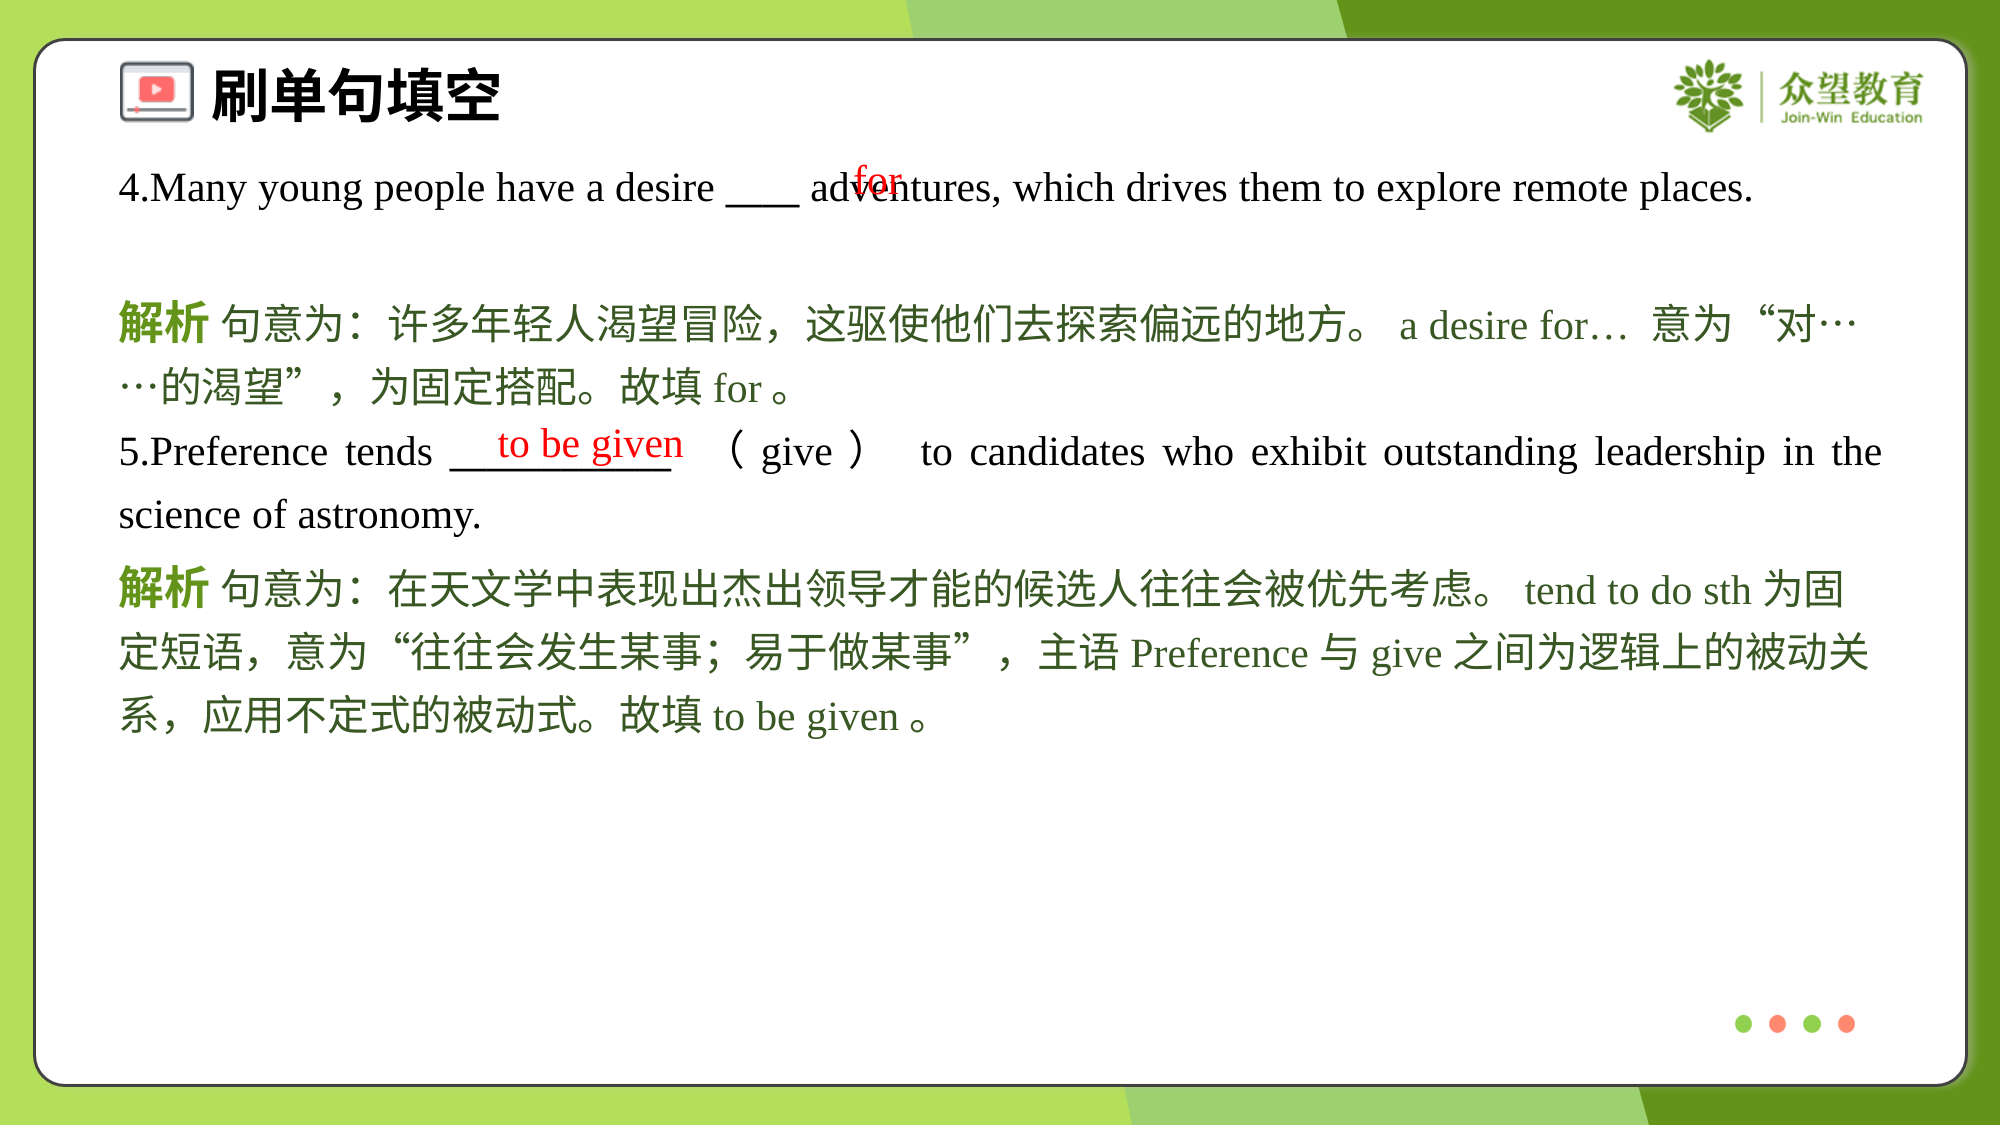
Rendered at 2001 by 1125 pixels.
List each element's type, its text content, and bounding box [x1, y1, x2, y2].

picture [0, 0, 2000, 1125]
text_box 5.Preference tends ____________ （give） to candidates who exhibit outstanding leadership in the science of astronomy. [118, 411, 1883, 532]
text_box for [848, 140, 907, 199]
text_box 4.Many young people have a desire ____ adventures, which drives them to explore remote places. [118, 146, 1883, 267]
text_box 解析 句意为：许多年轻人渴望冒险，这驱使他们去探索偏远的地方。a desire for… 意为“对……的渴望”，为固定搭配。故填for。 [118, 279, 1883, 406]
text_box 解析 句意为：在天文学中表现出杰出领导才能的候选人往往会被优先考虑。tend to do sth为固定短语，意为“往往会发生某事；易于做某事”，主语Preference与give之间为逻辑上的被动关系，应用不定式的被动式。故填to be given。 [118, 545, 1883, 734]
text_box to be given [483, 403, 699, 461]
